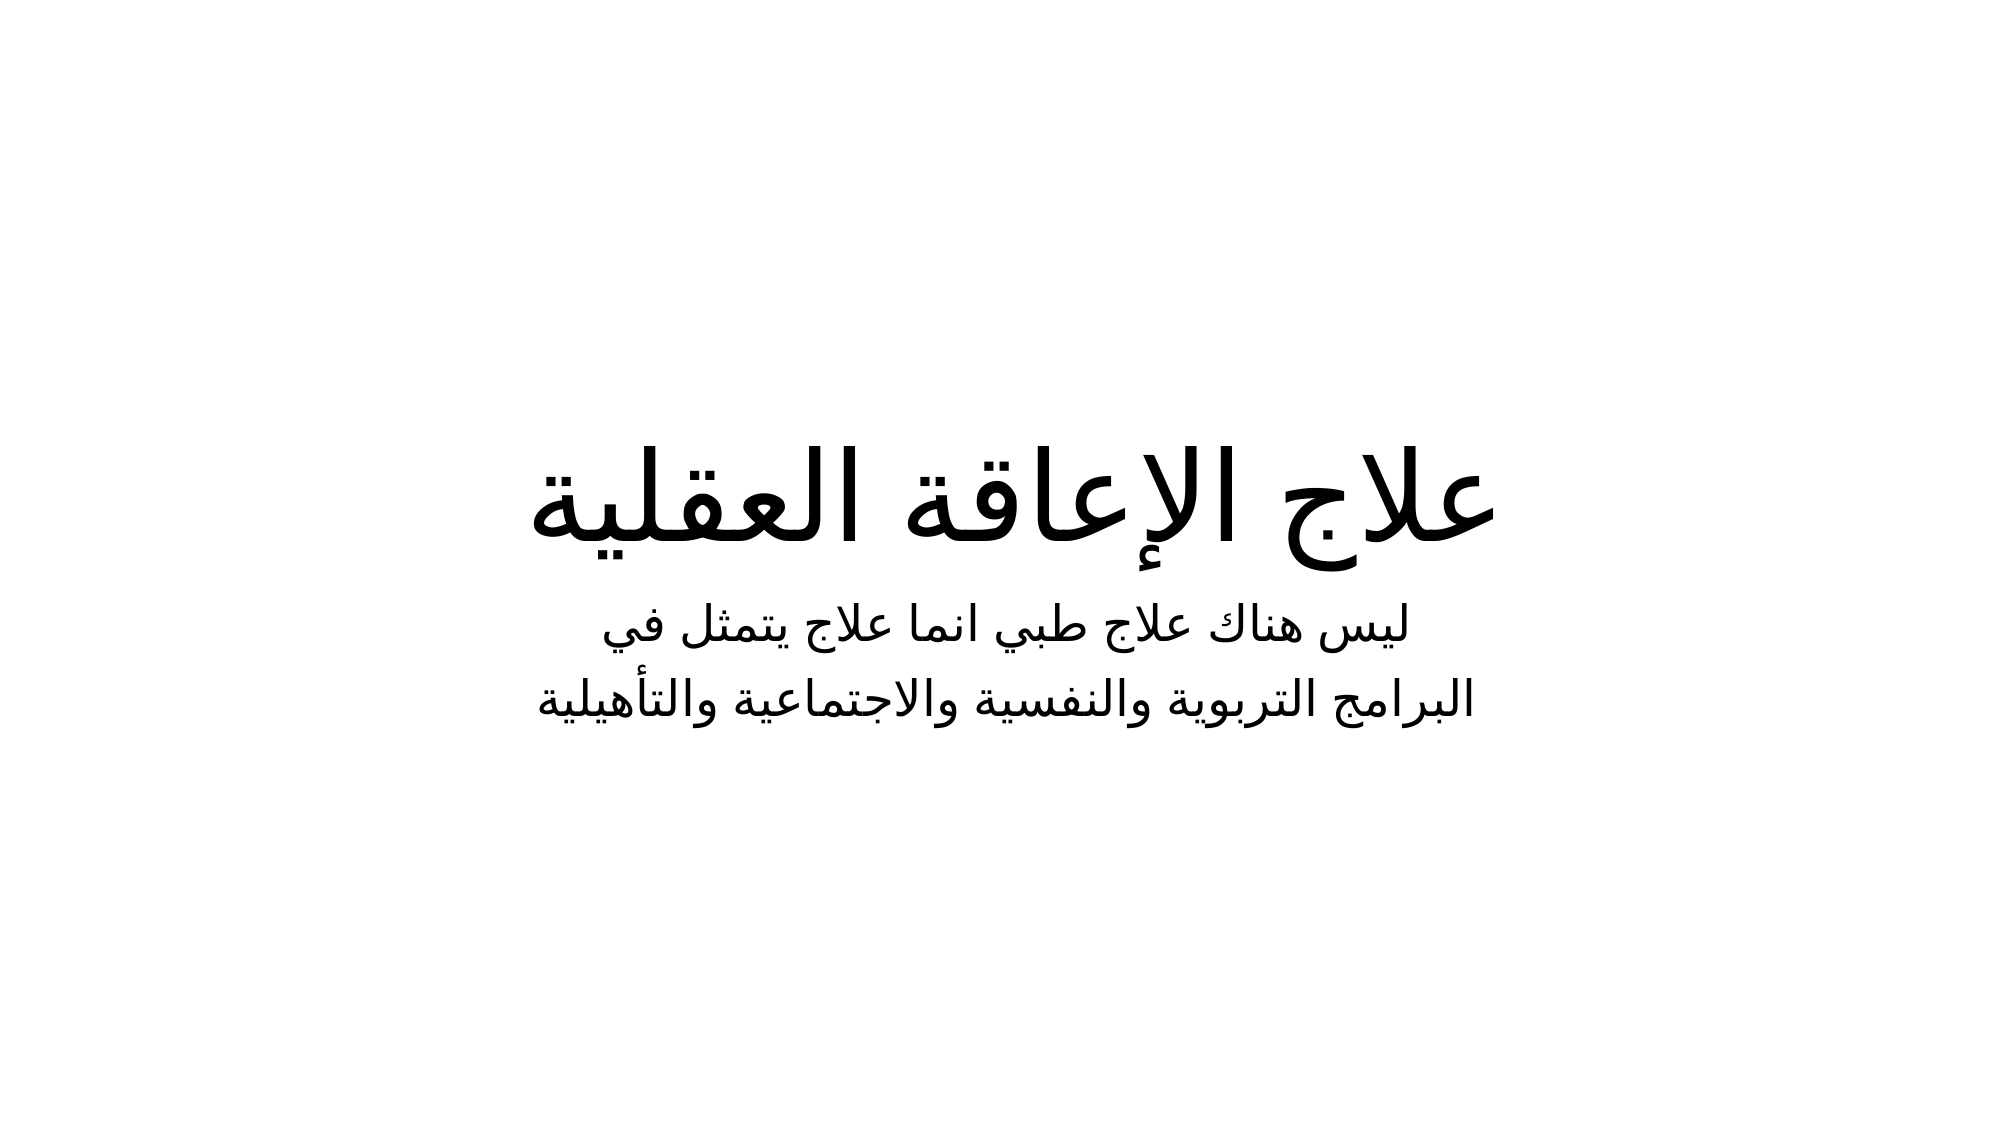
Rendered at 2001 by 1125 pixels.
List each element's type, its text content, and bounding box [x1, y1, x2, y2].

subtitle ليس هناك علاج طبي انما علاج يتمثل في البرامج التربوية والنفسية والاجتماعية والتأهيلية [249, 590, 1750, 863]
title علاج الإعاقة العقلية [249, 184, 1750, 576]
